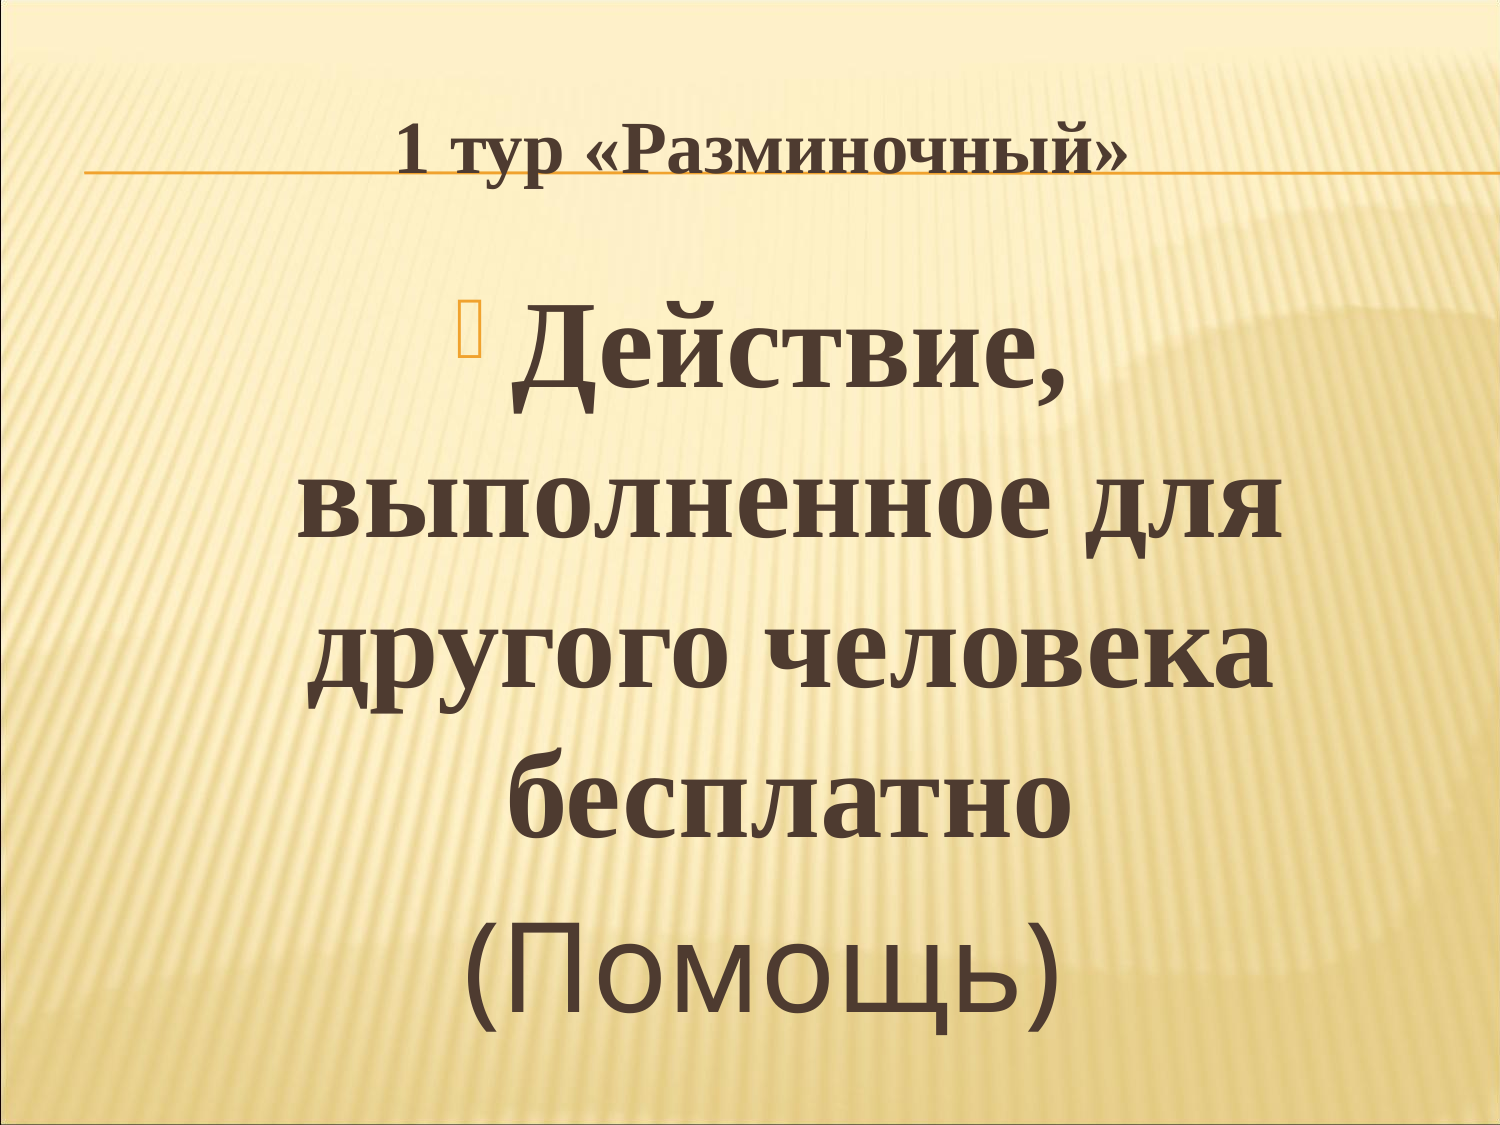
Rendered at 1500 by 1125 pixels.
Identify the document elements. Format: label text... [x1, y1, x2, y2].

picture [0, 0, 1500, 1125]
title 1 тур «Разминочный» [50, 75, 1475, 213]
list Действие, выполненное для другого человека бесплатно (Помощь) [50, 254, 1475, 998]
